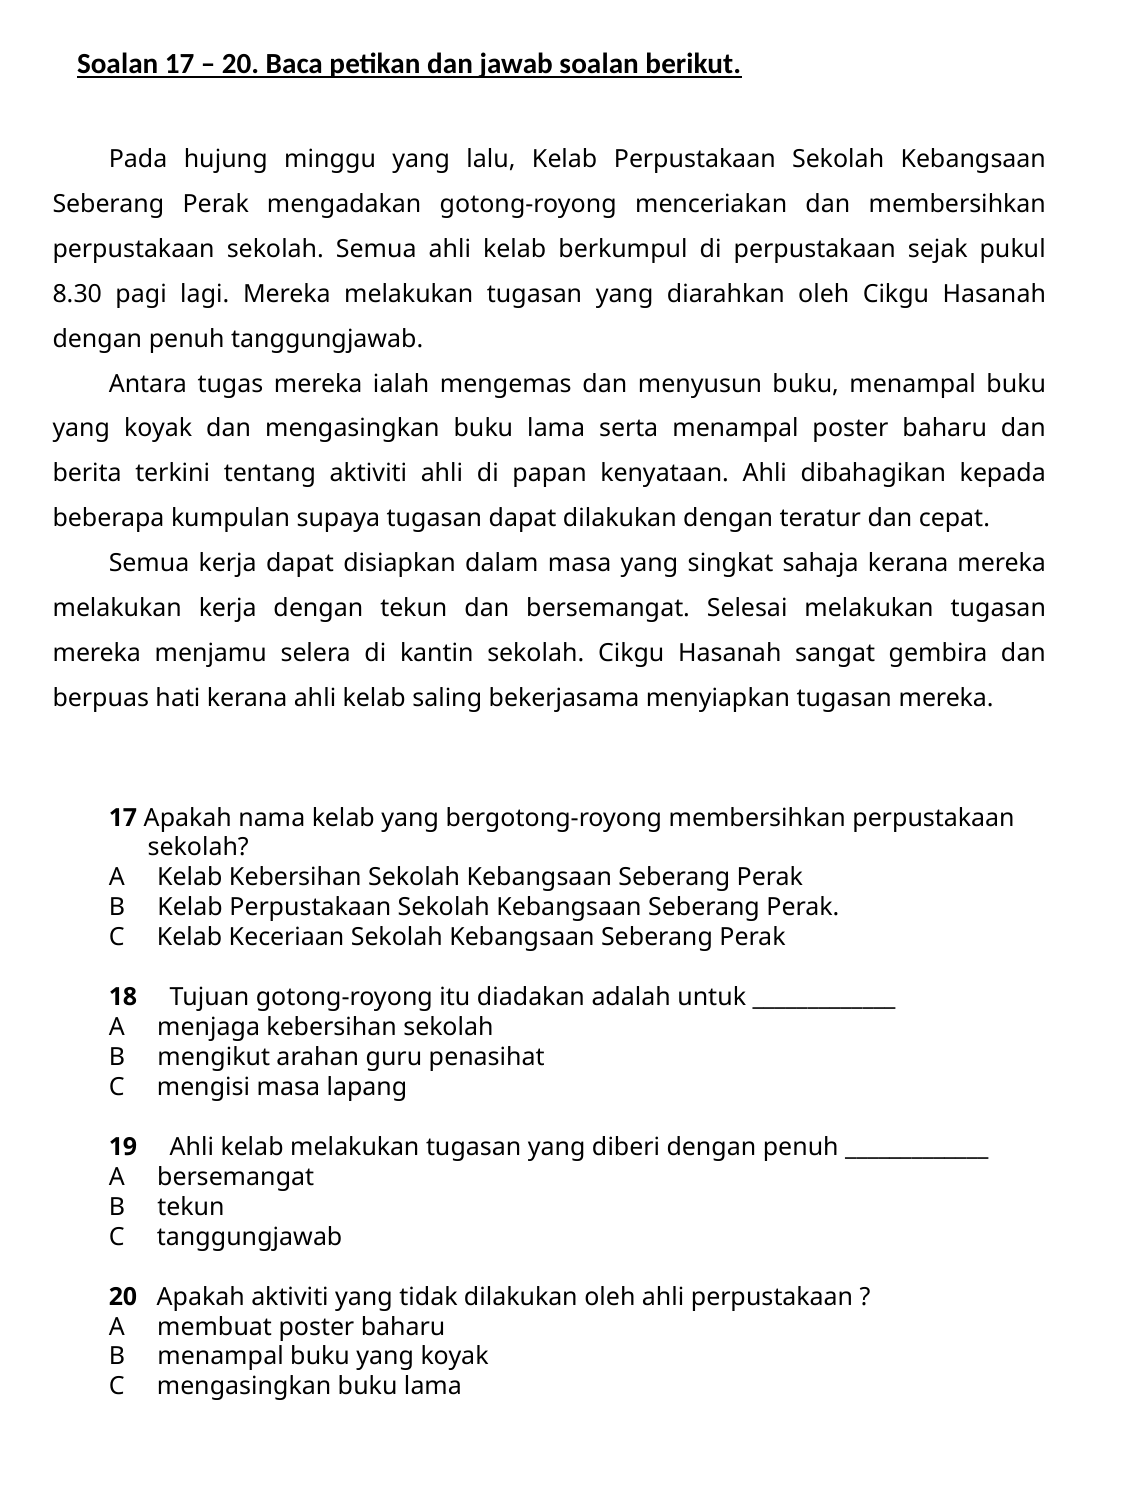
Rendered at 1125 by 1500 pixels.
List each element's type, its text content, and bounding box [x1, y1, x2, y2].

text_box Pada hujung minggu yang lalu, Kelab Perpustakaan Sekolah Kebangsaan Seberang Perak mengadakan gotong-royong menceriakan dan membersihkan perpustakaan sekolah. Semua ahli kelab berkumpul di perpustakaan sejak pukul 8.30 pagi lagi. Mereka melakukan tugasan yang diarahkan oleh Cikgu Hasanah dengan penuh tanggungjawab. Antara tugas mereka ialah mengemas dan menyusun buku, menampal buku yang koyak dan mengasingkan buku lama serta menampal poster baharu dan berita terkini tentang aktiviti ahli di papan kenyataan. Ahli dibahagikan kepada beberapa kumpulan supaya tugasan dapat dilakukan dengan teratur dan cepat. Semua kerja dapat disiapkan dalam masa yang singkat sahaja kerana mereka melakukan kerja dengan tekun dan bersemangat. Selesai melakukan tugasan mereka menjamu selera di kantin sekolah. Cikgu Hasanah sangat gembira dan berpuas hati kerana ahli kelab saling bekerjasama menyiapkan tugasan mereka. 17 Apakah nama kelab yang bergotong-royong membersihkan perpustakaan sekolah? A Kelab Kebersihan Sekolah Kebangsaan Seberang Perak B Kelab Perpustakaan Sekolah Kebangsaan Seberang Perak. C Kelab Keceriaan Sekolah Kebangsaan Seberang Perak 18 Tujuan gotong-royong itu diadakan adalah untuk _____________ A menjaga kebersihan sekolah B mengikut arahan guru penasihat C mengisi masa lapang 19 Ahli kelab melakukan tugasan yang diberi dengan penuh _____________ A bersemangat B tekun C tanggungjawab 20 Apakah aktiviti yang tidak dilakukan oleh ahli perpustakaan ? A membuat poster baharu B menampal buku yang koyak C mengasingkan buku lama [37, 120, 1063, 1408]
text_box Soalan 17 – 20. Baca petikan dan jawab soalan berikut. [62, 37, 1038, 88]
